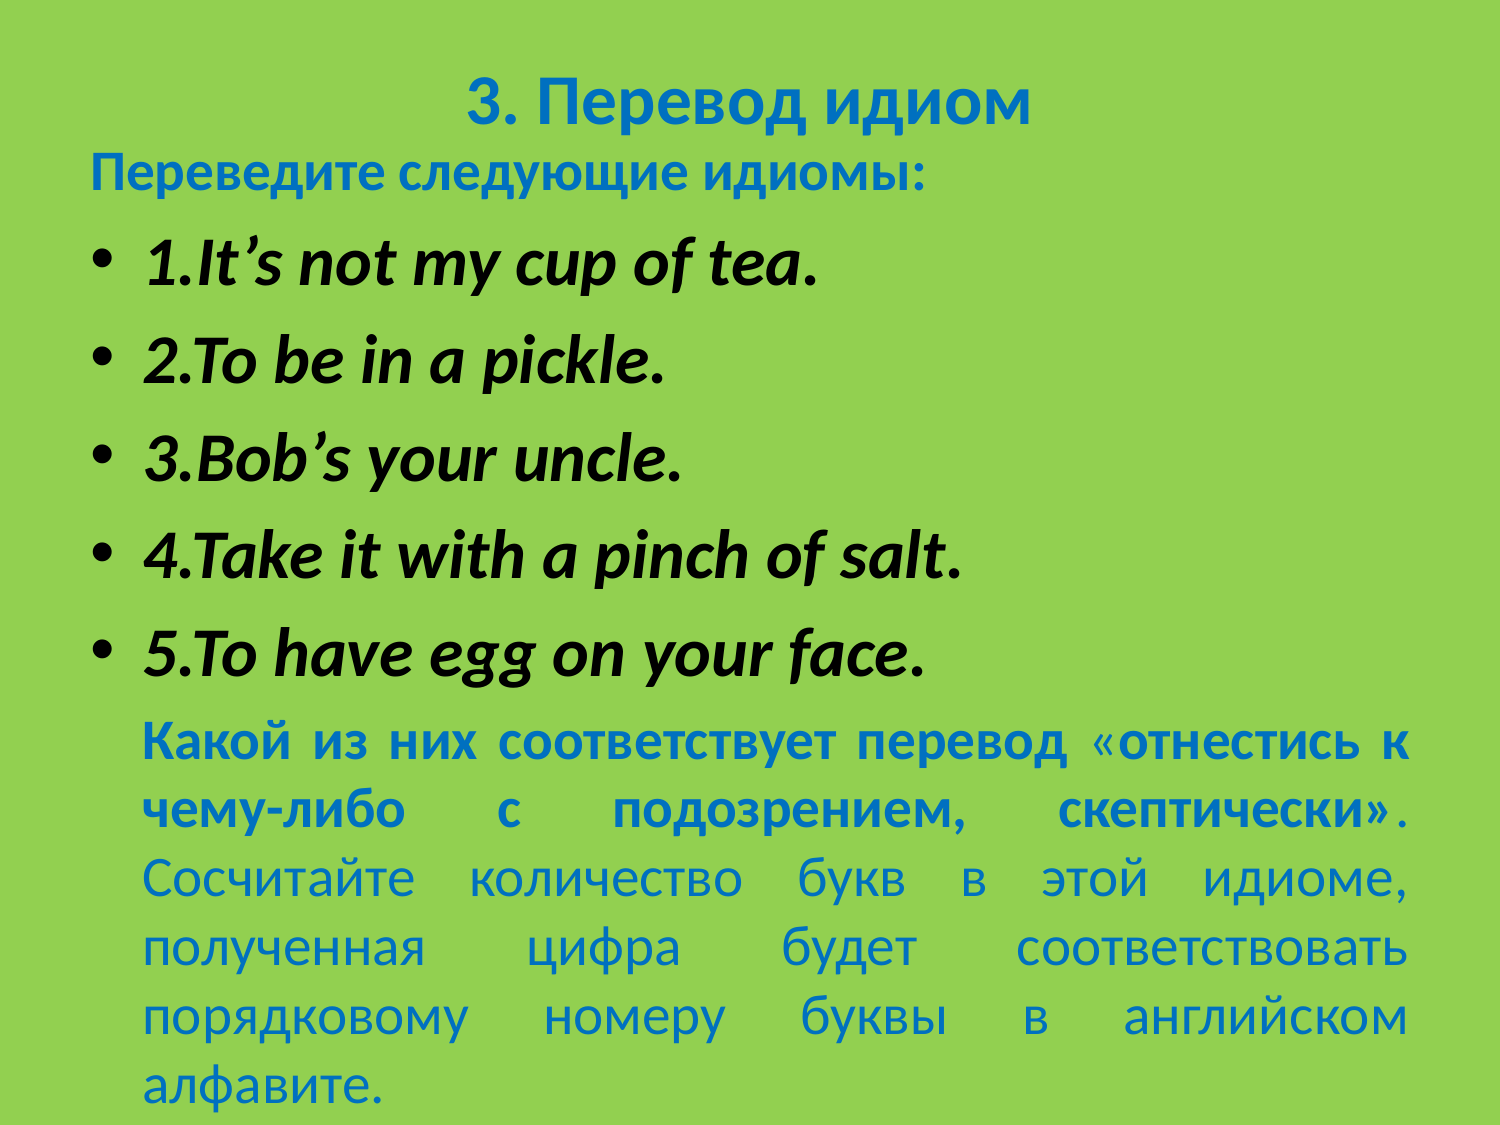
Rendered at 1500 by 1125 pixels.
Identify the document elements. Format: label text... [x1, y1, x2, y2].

title 3. Перевод идиом [75, 45, 1425, 125]
list Переведите следующие идиомы: 1.It’s not my cup of tea. 2.To be in a pickle. 3.Bob’s your uncle. 4.Take it with a pinch of salt. 5.To have egg on your face. Какой из них соответствует перевод «отнестись к чему-либо с подозрением, скептически». Сосчитайте количество букв в этой идиоме, полученная цифра будет соответствовать порядковому номеру буквы в английском алфавите. [75, 125, 1425, 1125]
